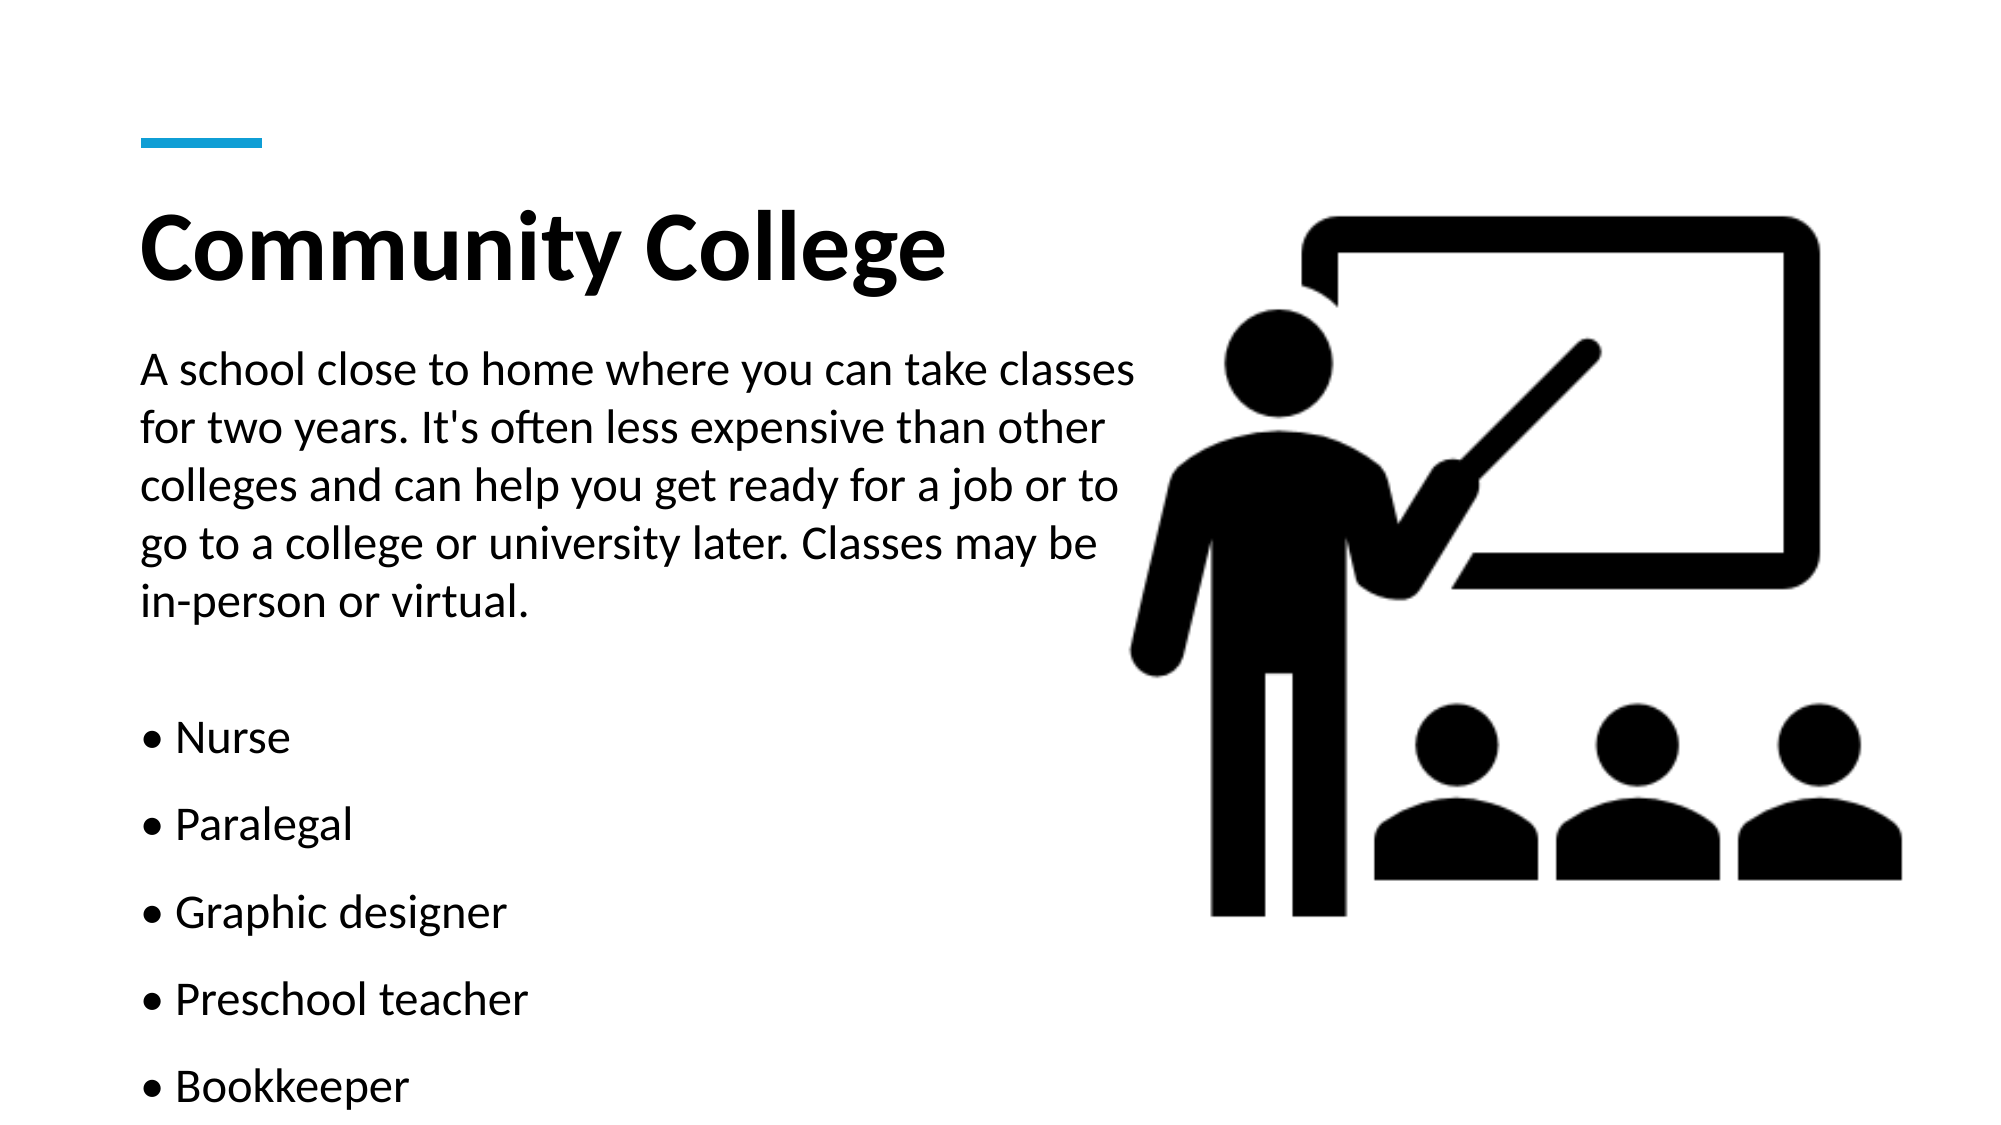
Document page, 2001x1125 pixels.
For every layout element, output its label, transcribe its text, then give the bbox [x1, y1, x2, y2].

title Community College [124, 186, 1083, 329]
picture [1083, 125, 1957, 1000]
list A school close to home where you can take classes for two years. It's often less expensive than other colleges and can help you get ready for a job or to go to a college or university later. Classes may be in-person or virtual. • Nurse • Paralegal • Graphic designer • Preschool teacher • Bookkeeper [124, 329, 1164, 1125]
